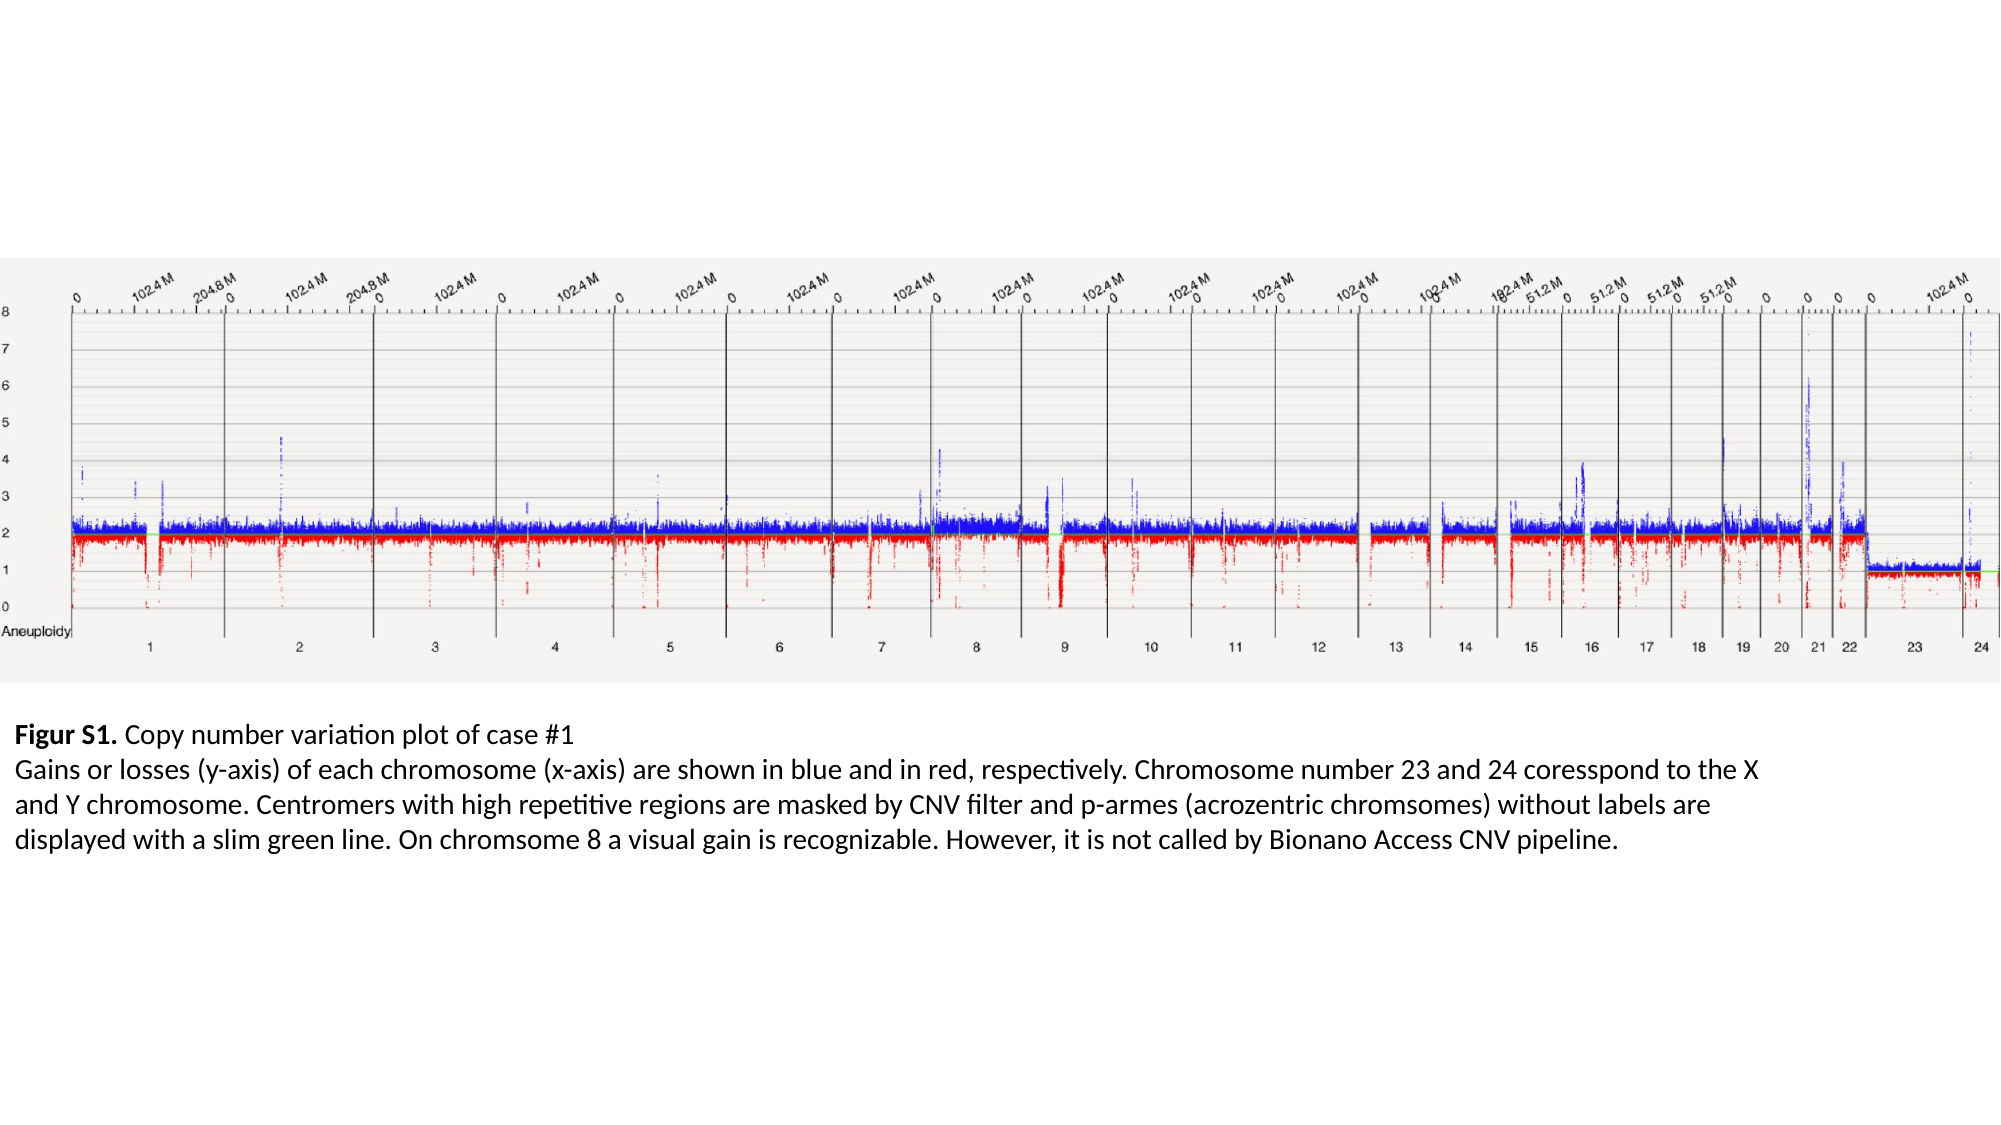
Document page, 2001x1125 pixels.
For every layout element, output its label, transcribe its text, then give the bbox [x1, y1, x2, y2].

text_box Figur S1. Copy number variation plot of case #1 Gains or losses (y-axis) of each chromosome (x-axis) are shown in blue and in red, respectively. Chromosome number 23 and 24 coresspond to the X and Y chromosome. Centromers with high repetitive regions are masked by CNV filter and p-armes (acrozentric chromsomes) without labels are displayed with a slim green line. On chromsome 8 a visual gain is recognizable. However, it is not called by Bionano Access CNV pipeline. [0, 707, 1825, 863]
picture [0, 258, 2000, 683]
